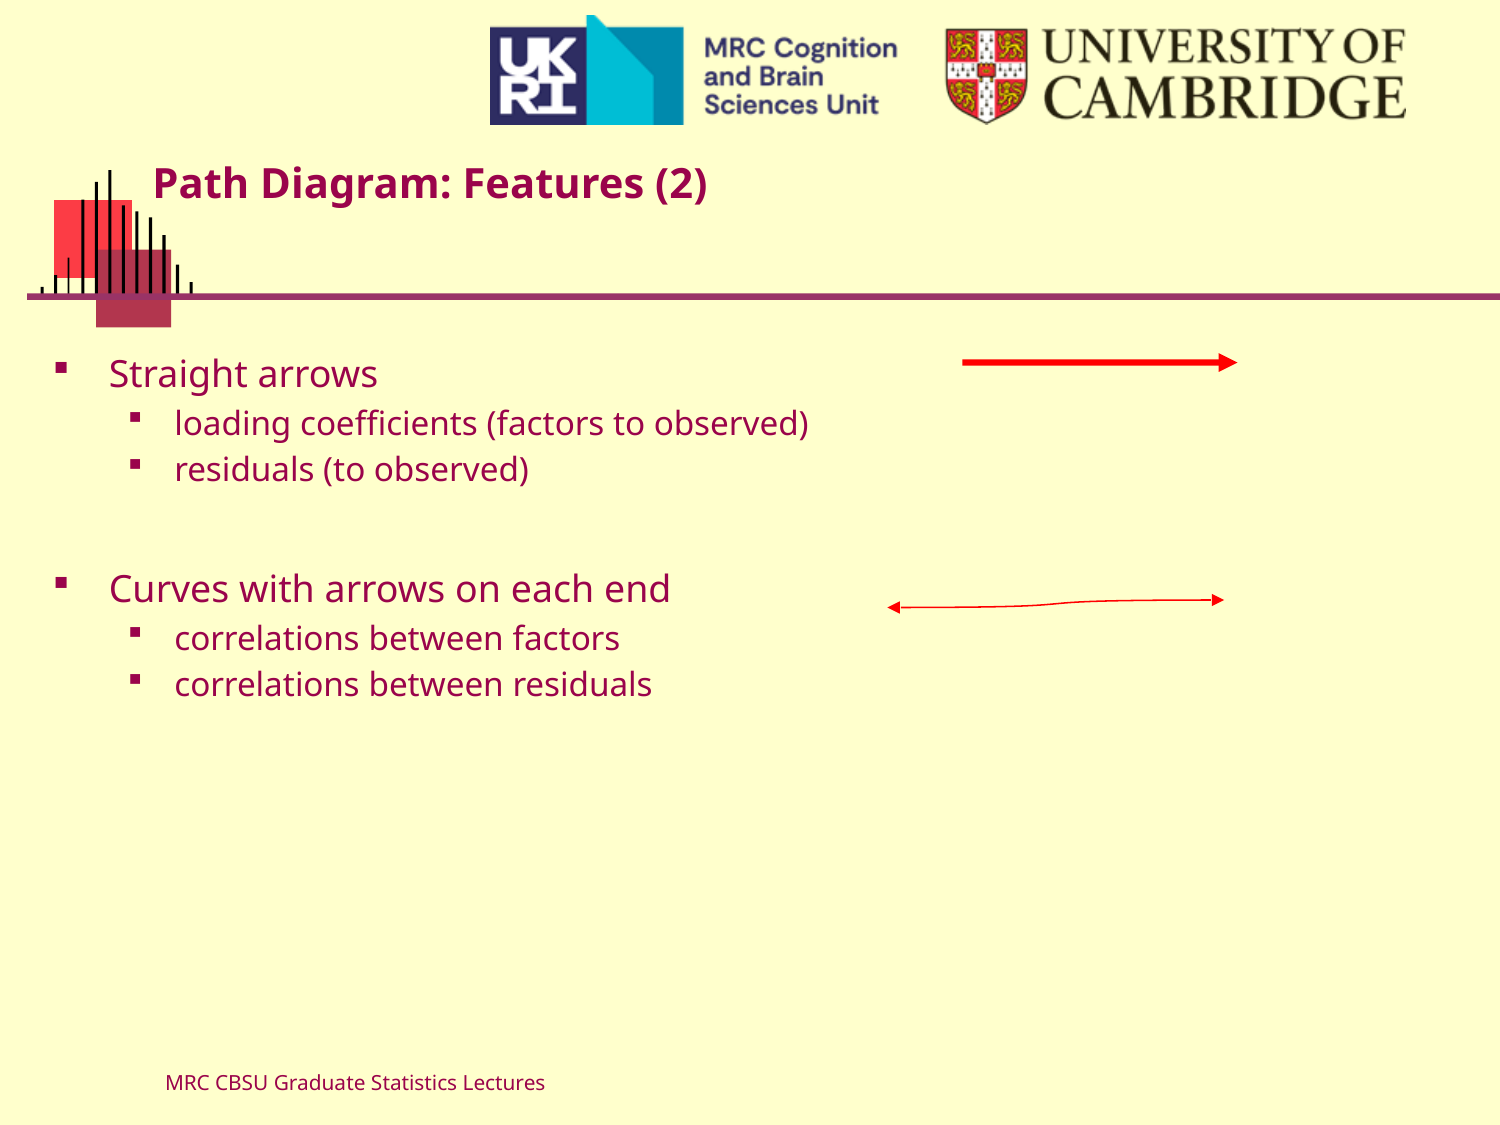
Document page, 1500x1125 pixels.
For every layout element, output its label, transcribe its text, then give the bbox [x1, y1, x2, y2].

text_box [962, 356, 1238, 369]
picture [490, 15, 1406, 125]
list Straight arrows loading coefficients (factors to observed) residuals (to observed) Curves with arrows on each end correlations between factors correlations between residuals [37, 237, 1388, 1013]
title Path Diagram: Features (2) [137, 137, 988, 233]
footer MRC CBSU Graduate Statistics Lectures [149, 1062, 988, 1101]
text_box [1051, 435, 1060, 773]
